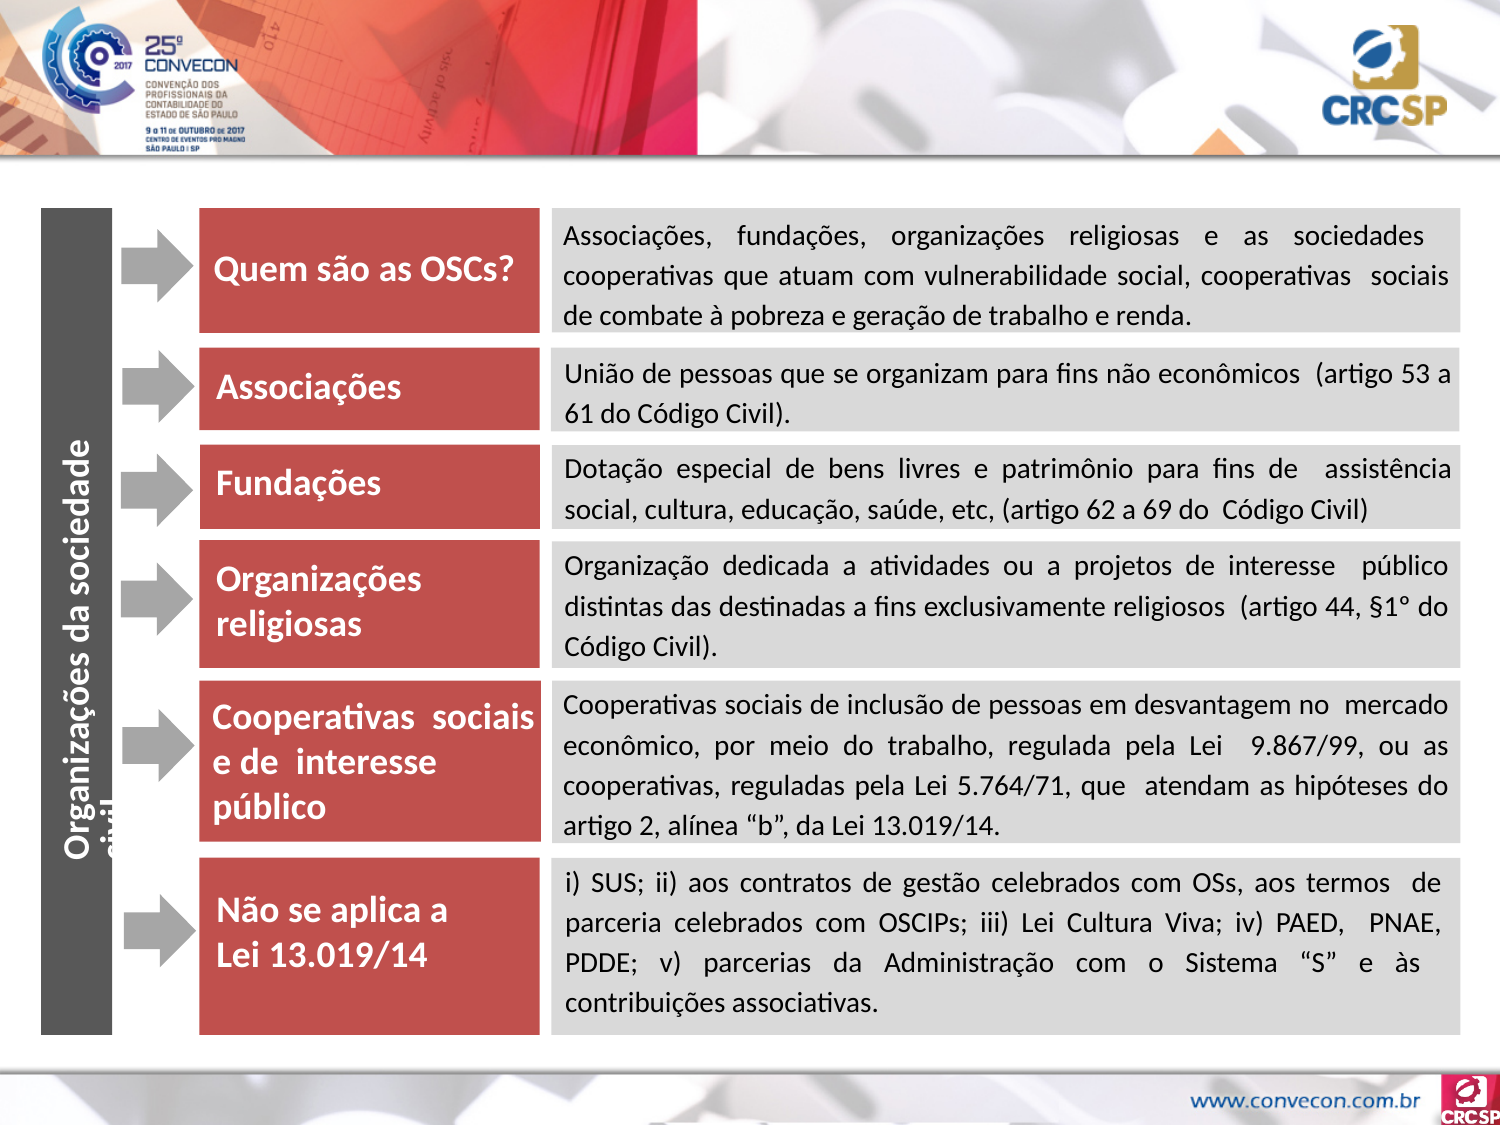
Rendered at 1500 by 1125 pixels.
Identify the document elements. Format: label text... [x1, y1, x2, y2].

text_box [200, 444, 540, 529]
text_box [120, 453, 194, 527]
text_box Dotação especial de bens livres e patrimônio para fins de assistência social, cultura, educação, saúde, etc, (artigo 62 a 69 do Código Civil) [562, 444, 1453, 526]
text_box [199, 540, 540, 668]
text_box Organização dedicada a atividades ou a projetos de interesse público distintas das destinadas a fins exclusivamente religiosos (artigo 44, §1º do Código Civil). [562, 541, 1450, 662]
text_box [551, 445, 1461, 529]
text_box Cooperativas sociais de inclusão de pessoas em desvantagem no mercado econômico, por meio do trabalho, regulada pela Lei 9.867/99, ou as cooperativas, reguladas pela Lei 5.764/71, que atendam as hipóteses do artigo 2, alínea “b”, da Lei 13.019/14. [560, 680, 1450, 842]
text_box Fundações [214, 457, 421, 503]
text_box Organizações religiosas [214, 554, 470, 645]
text_box [199, 680, 541, 842]
text_box Cooperativas sociais e de interesse público [210, 691, 538, 827]
text_box [122, 708, 195, 783]
text_box [120, 562, 194, 636]
text_box [550, 347, 1460, 432]
text_box i) SUS; ii) aos contratos de gestão celebrados com OSs, aos termos de parceria celebrados com OSCIPs; iii) Lei Cultura Viva; iv) PAED, PNAE, PDDE; v) parcerias da Administração com o Sistema “S” e às contribuições associativas. [563, 857, 1443, 1019]
text_box [121, 229, 194, 303]
text_box [552, 680, 1461, 844]
text_box [551, 541, 1461, 668]
text_box União de pessoas que se organizam para fins não econômicos (artigo 53 a 61 do Código Civil). [562, 348, 1453, 430]
text_box [551, 857, 1461, 1035]
text_box [199, 208, 540, 333]
text_box Associações [214, 361, 445, 407]
text_box Quem são as OSCs? [211, 243, 534, 289]
text_box [122, 349, 195, 423]
text_box Organizações da sociedade civil [58, 371, 101, 862]
text_box [41, 208, 113, 1035]
text_box [199, 347, 540, 431]
text_box Associações, fundações, organizações religiosas e as sociedades cooperativas que atuam com vulnerabilidade social, cooperativas sociais de combate à pobreza e geração de trabalho e renda. [560, 210, 1450, 332]
text_box [123, 894, 197, 968]
text_box [551, 208, 1461, 333]
text_box Não se aplica a Lei 13.019/14 [214, 885, 503, 976]
picture [0, 0, 1500, 1125]
text_box [199, 857, 540, 1035]
